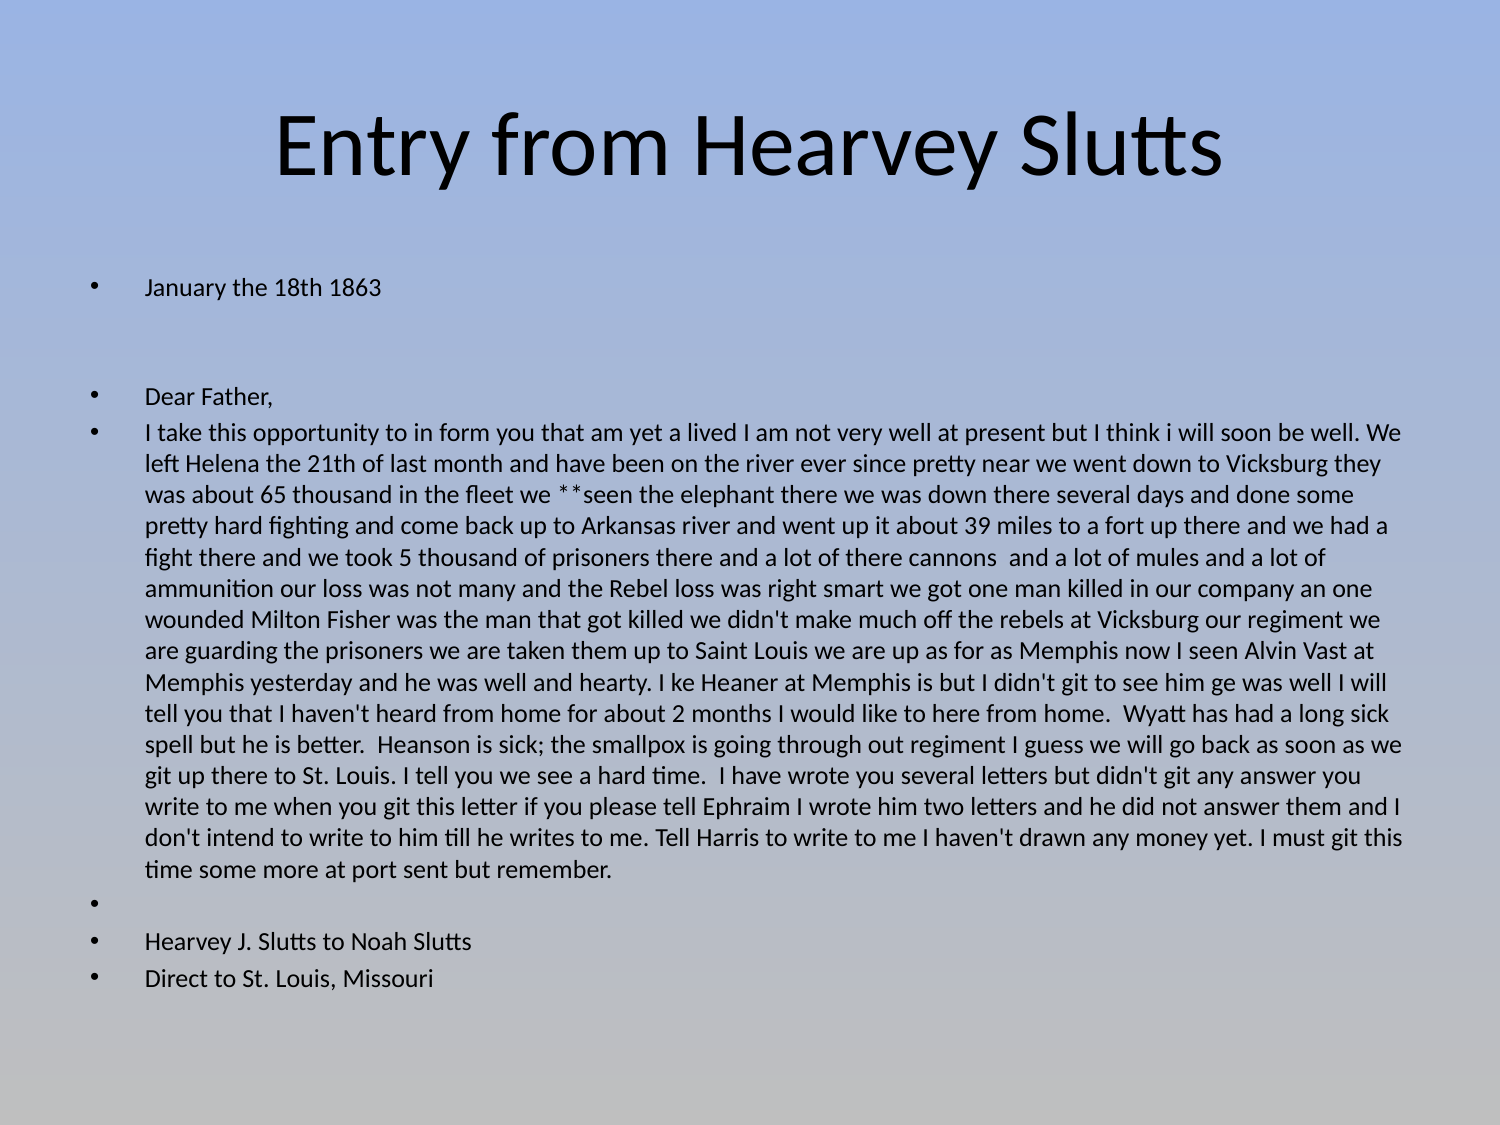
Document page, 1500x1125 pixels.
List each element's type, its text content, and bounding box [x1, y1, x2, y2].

list January the 18th 1863 Dear Father, I take this opportunity to in form you that am yet a lived I am not very well at present but I think i will soon be well. We left Helena the 21th of last month and have been on the river ever since pretty near we went down to Vicksburg they was about 65 thousand in the fleet we **seen the elephant there we was down there several days and done some pretty hard fighting and come back up to Arkansas river and went up it about 39 miles to a fort up there and we had a fight there and we took 5 thousand of prisoners there and a lot of there cannons and a lot of mules and a lot of ammunition our loss was not many and the Rebel loss was right smart we got one man killed in our company an one wounded Milton Fisher was the man that got killed we didn't make much off the rebels at Vicksburg our regiment we are guarding the prisoners we are taken them up to Saint Louis we are up as for as Memphis now I seen Alvin Vast at Memphis yesterday and he was well and hearty. I ke Heaner at Memphis is but I didn't git to see him ge was well I will tell you that I haven't heard from home for about 2 months I would like to here from home. Wyatt has had a long sick spell but he is better. Heanson is sick; the smallpox is going through out regiment I guess we will go back as soon as we git up there to St. Louis. I tell you we see a hard time. I have wrote you several letters but didn't git any answer you write to me when you git this letter if you please tell Ephraim I wrote him two letters and he did not answer them and I don't intend to write to him till he writes to me. Tell Harris to write to me I haven't drawn any money yet. I must git this time some more at port sent but remember. Hearvey J. Slutts to Noah Slutts Direct to St. Louis, Missouri [75, 262, 1425, 1005]
title Entry from Hearvey Slutts [75, 45, 1425, 233]
